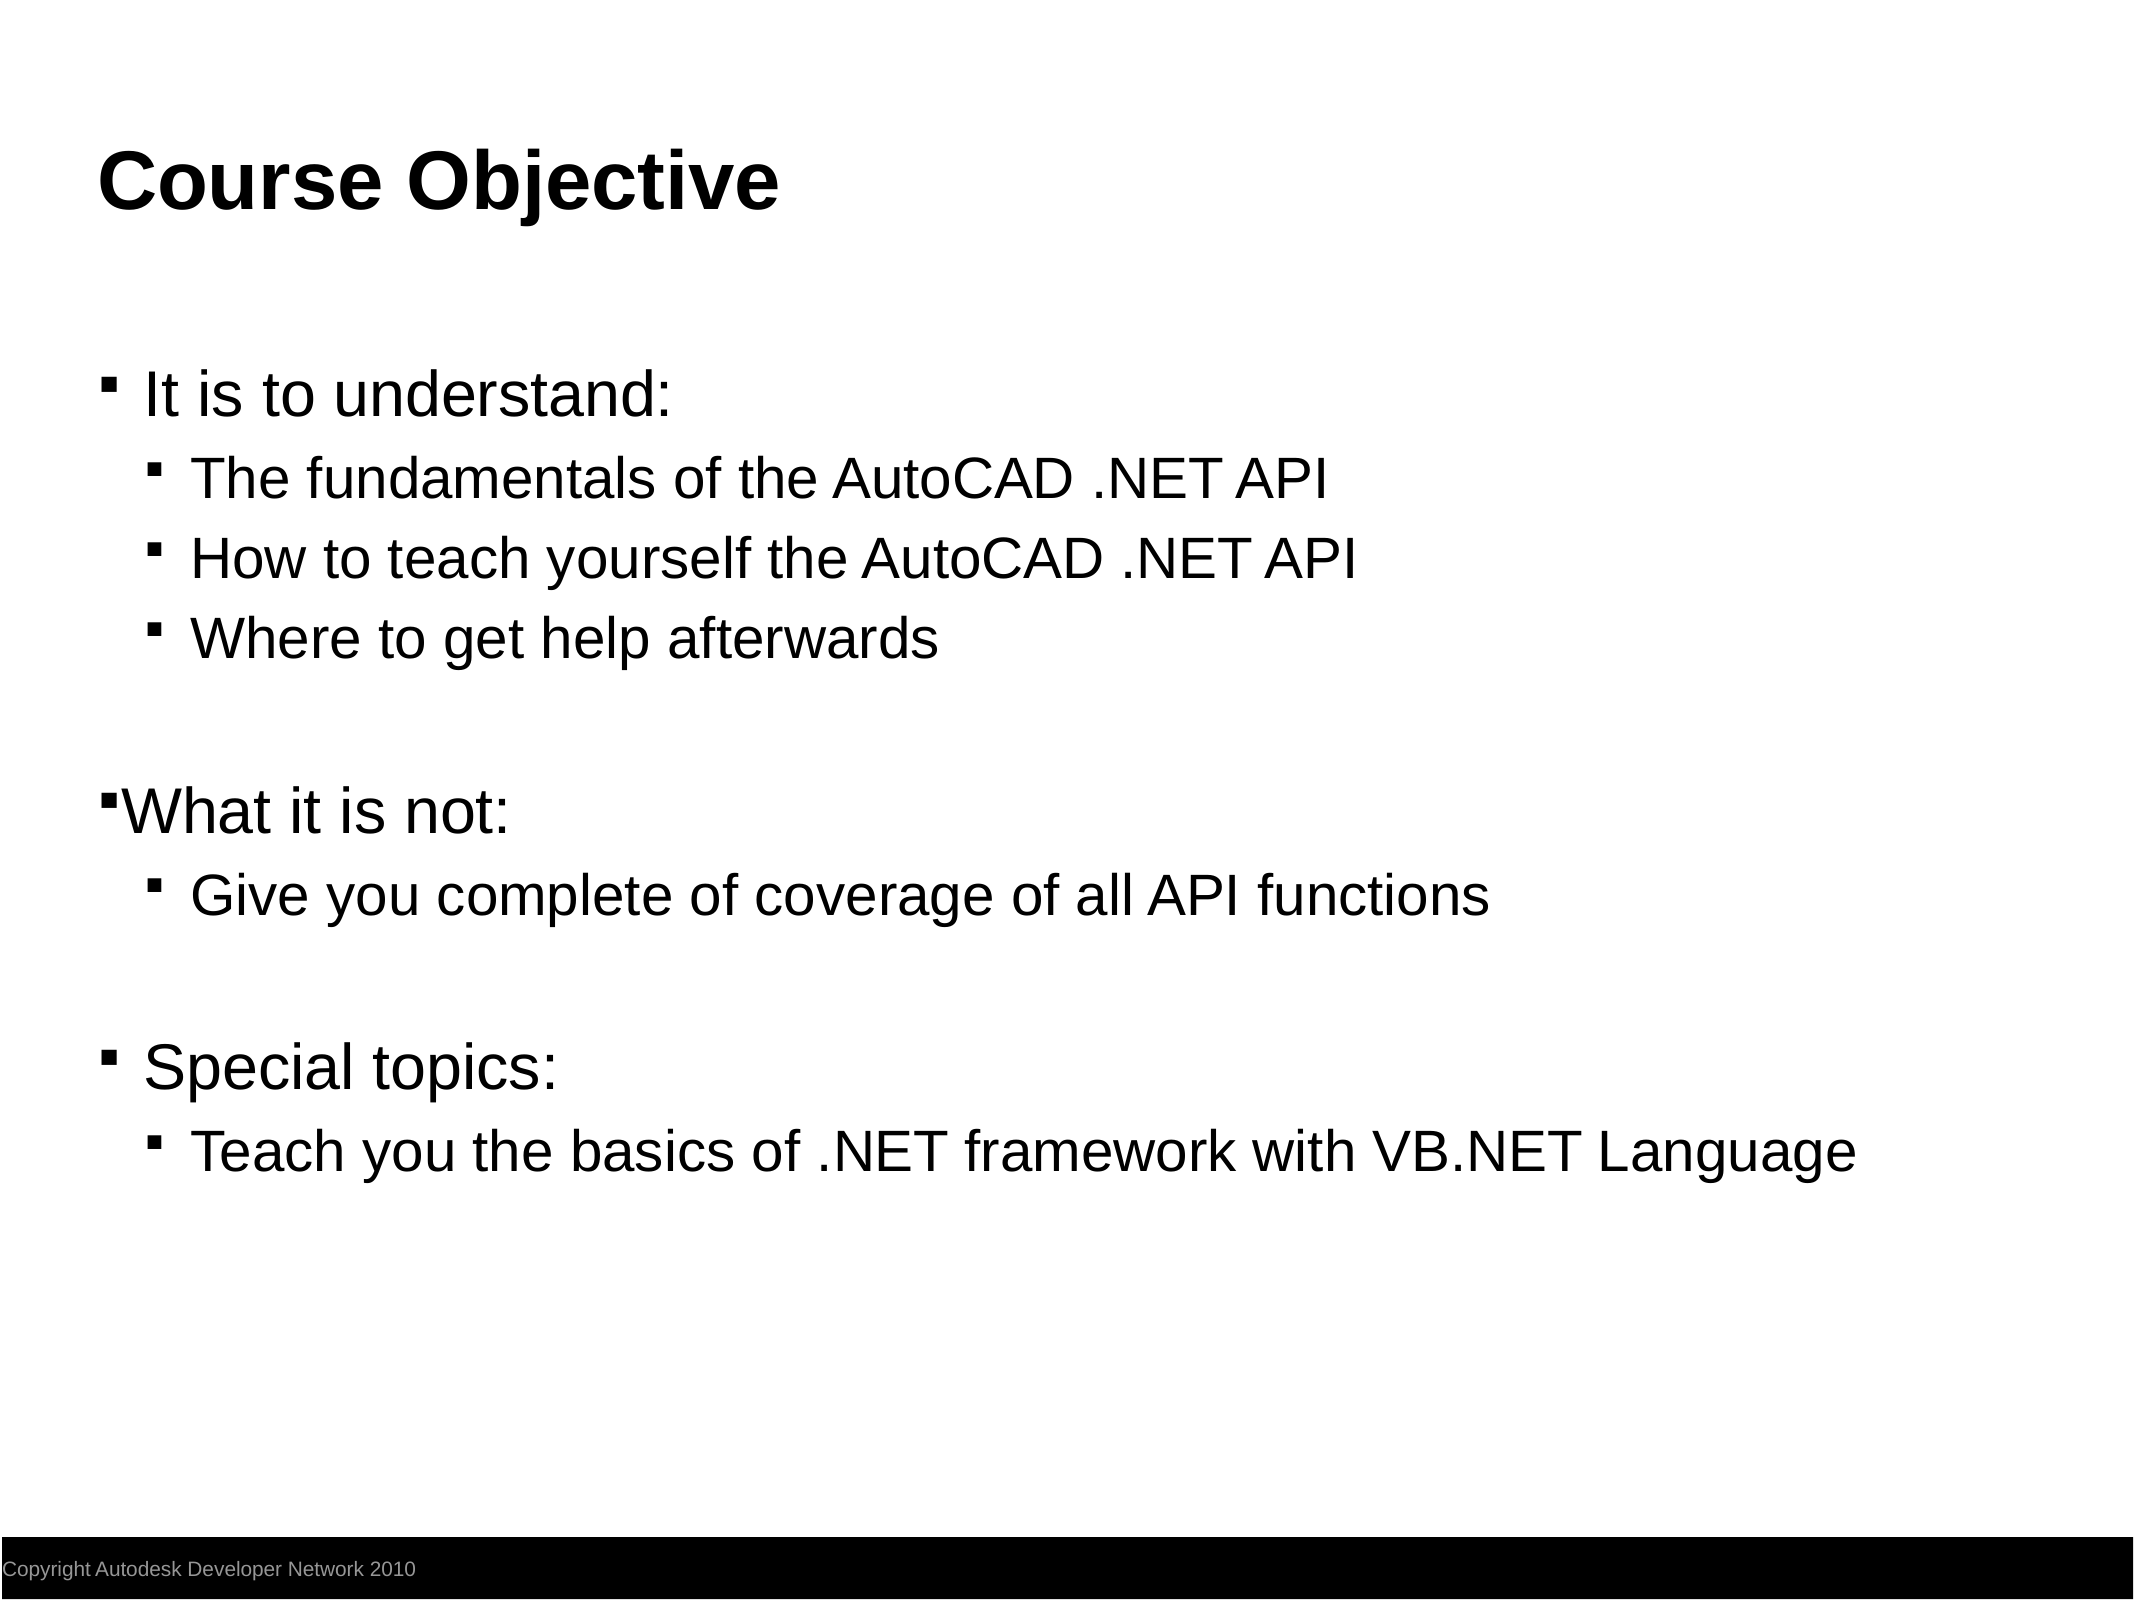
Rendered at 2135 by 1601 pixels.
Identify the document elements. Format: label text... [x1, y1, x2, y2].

title Course Objective [96, 59, 2028, 293]
list It is to understand: The fundamentals of the AutoCAD .NET API How to teach yourself the AutoCAD .NET API Where to get help afterwards What it is not: Give you complete of coverage of all API functions Special topics: Teach you the basics of .NET framework with VB.NET Language [96, 351, 2028, 1452]
